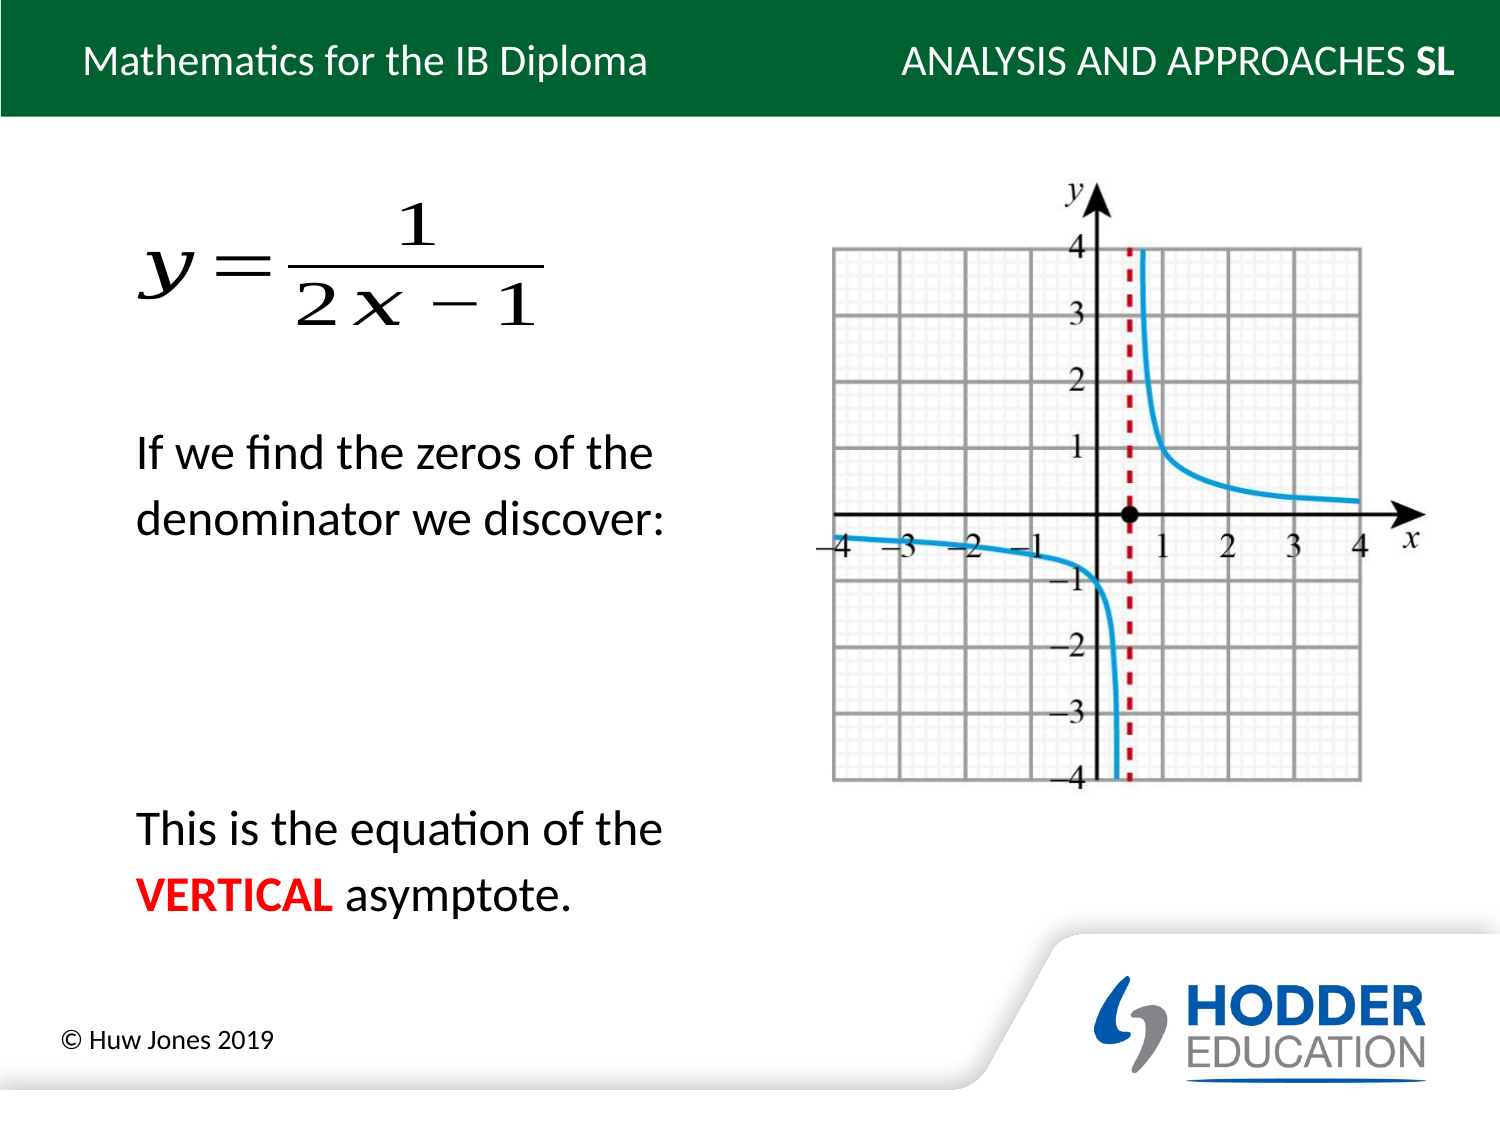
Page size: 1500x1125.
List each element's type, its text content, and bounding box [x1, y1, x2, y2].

text_box Mathematics for the IB Diploma ANALYSIS AND APPROACHES SL [0, 0, 1500, 118]
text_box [0, 898, 1500, 1125]
picture [816, 170, 1426, 801]
